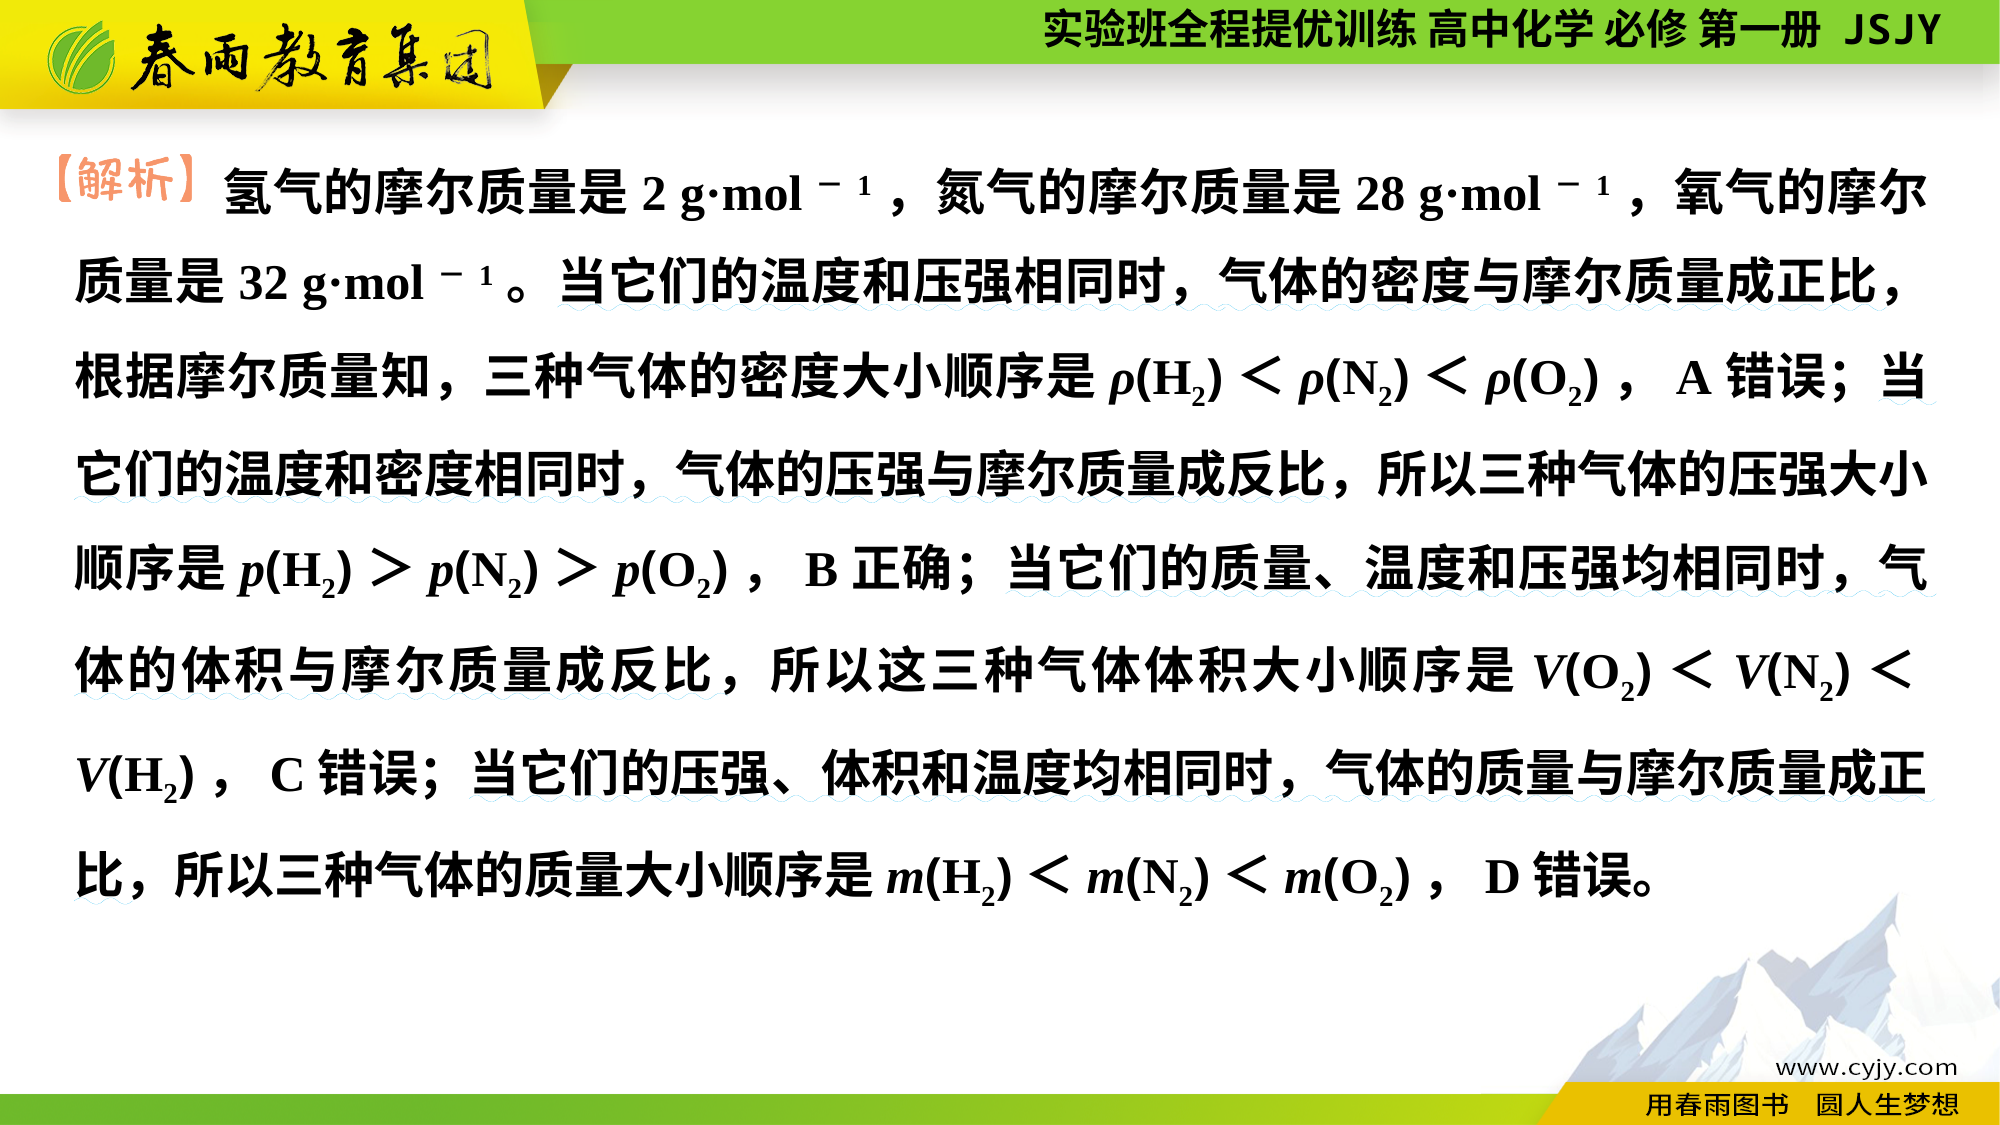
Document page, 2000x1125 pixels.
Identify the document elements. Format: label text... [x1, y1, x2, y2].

list 氢气的摩尔质量是2 g·mol－1，氮气的摩尔质量是28 g·mol－1，氧气的摩尔质量是32 g·mol－1。当它们的温度和压强相同时，气体的密度与摩尔质量成正比，根据摩尔质量知，三种气体的密度大小顺序是ρ(H2)＜ρ(N2)＜ρ(O2)，A错误；当它们的温度和密度相同时，气体的压强与摩尔质量成反比，所以三种气体的压强大小顺序是p(H2)＞p(N2)＞p(O2)，B正确；当它们的质量、温度和压强均相同时，气体的体积与摩尔质量成反比，所以这三种气体体积大小顺序是V(O2)＜V(N2)＜V(H2)，C错误；当它们的压强、体积和温度均相同时，气体的质量与摩尔质量成正比，所以三种气体的质量大小顺序是m(H2)＜m(N2)＜m(O2)，D错误。 [59, 122, 1944, 854]
picture [0, 0, 2000, 1125]
